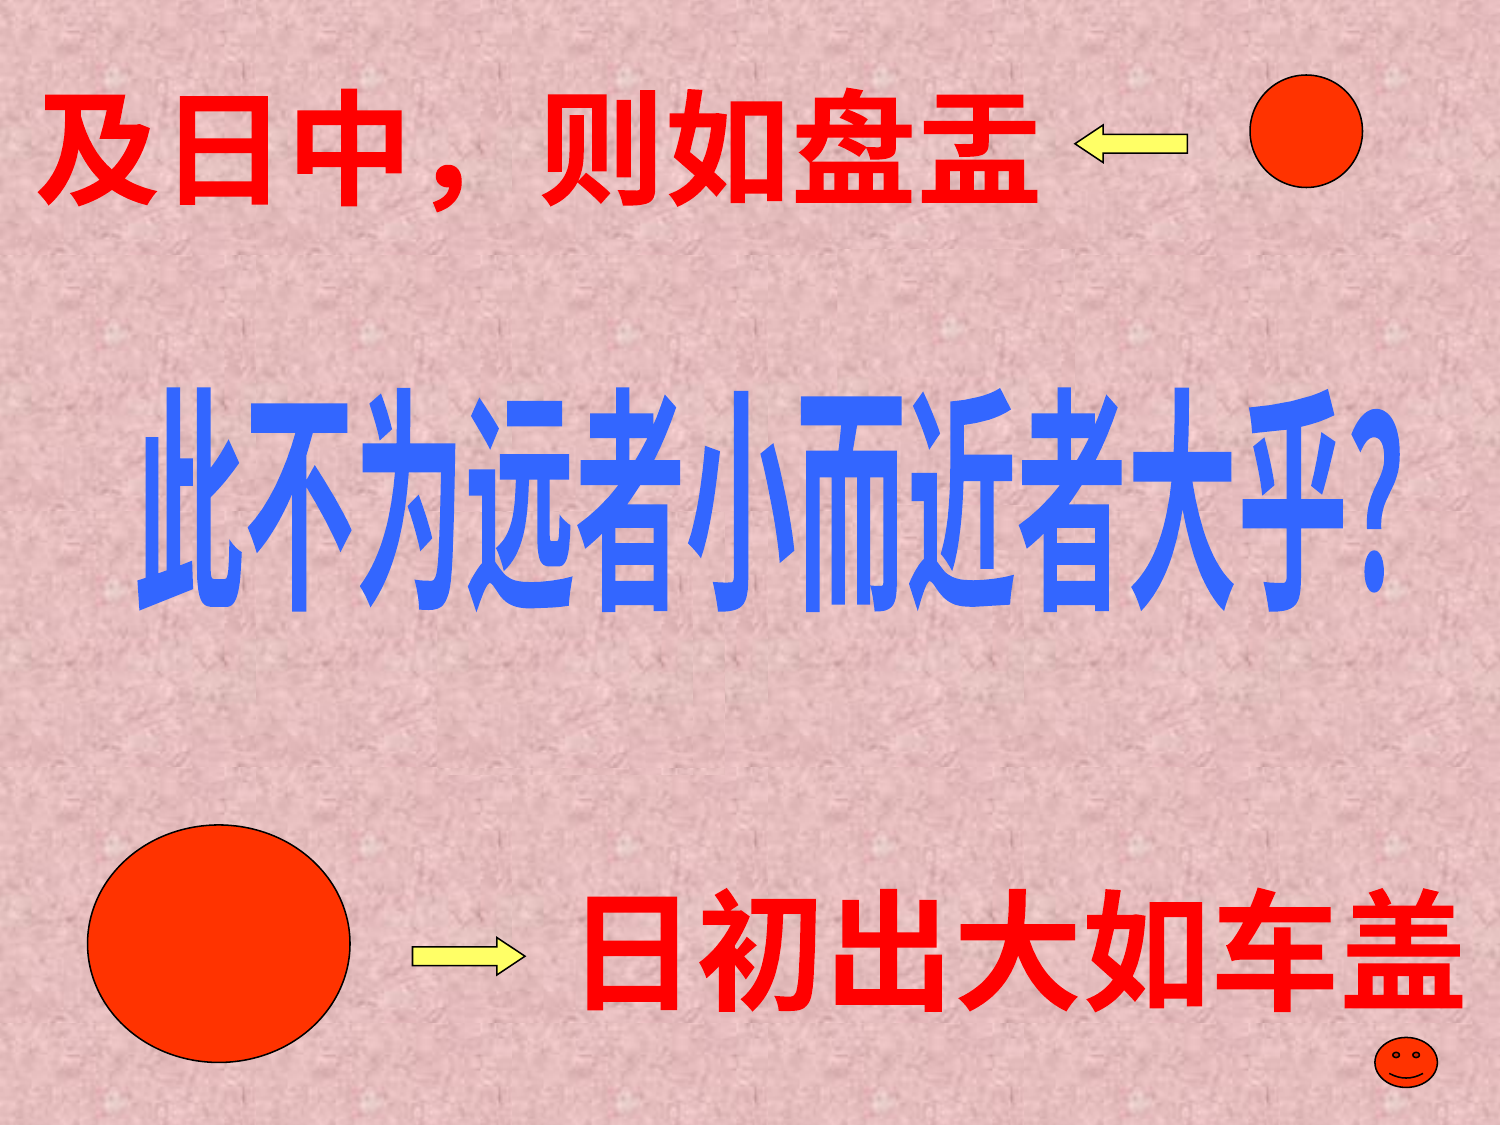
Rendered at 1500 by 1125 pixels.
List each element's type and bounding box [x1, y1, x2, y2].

text_box [1074, 125, 1188, 163]
text_box [1374, 1037, 1438, 1088]
text_box [412, 937, 526, 976]
picture [0, 0, 1500, 1125]
text_box [1250, 75, 1363, 188]
text_box [87, 824, 351, 1063]
text_box [437, 512, 725, 775]
text_box [837, 249, 1075, 550]
